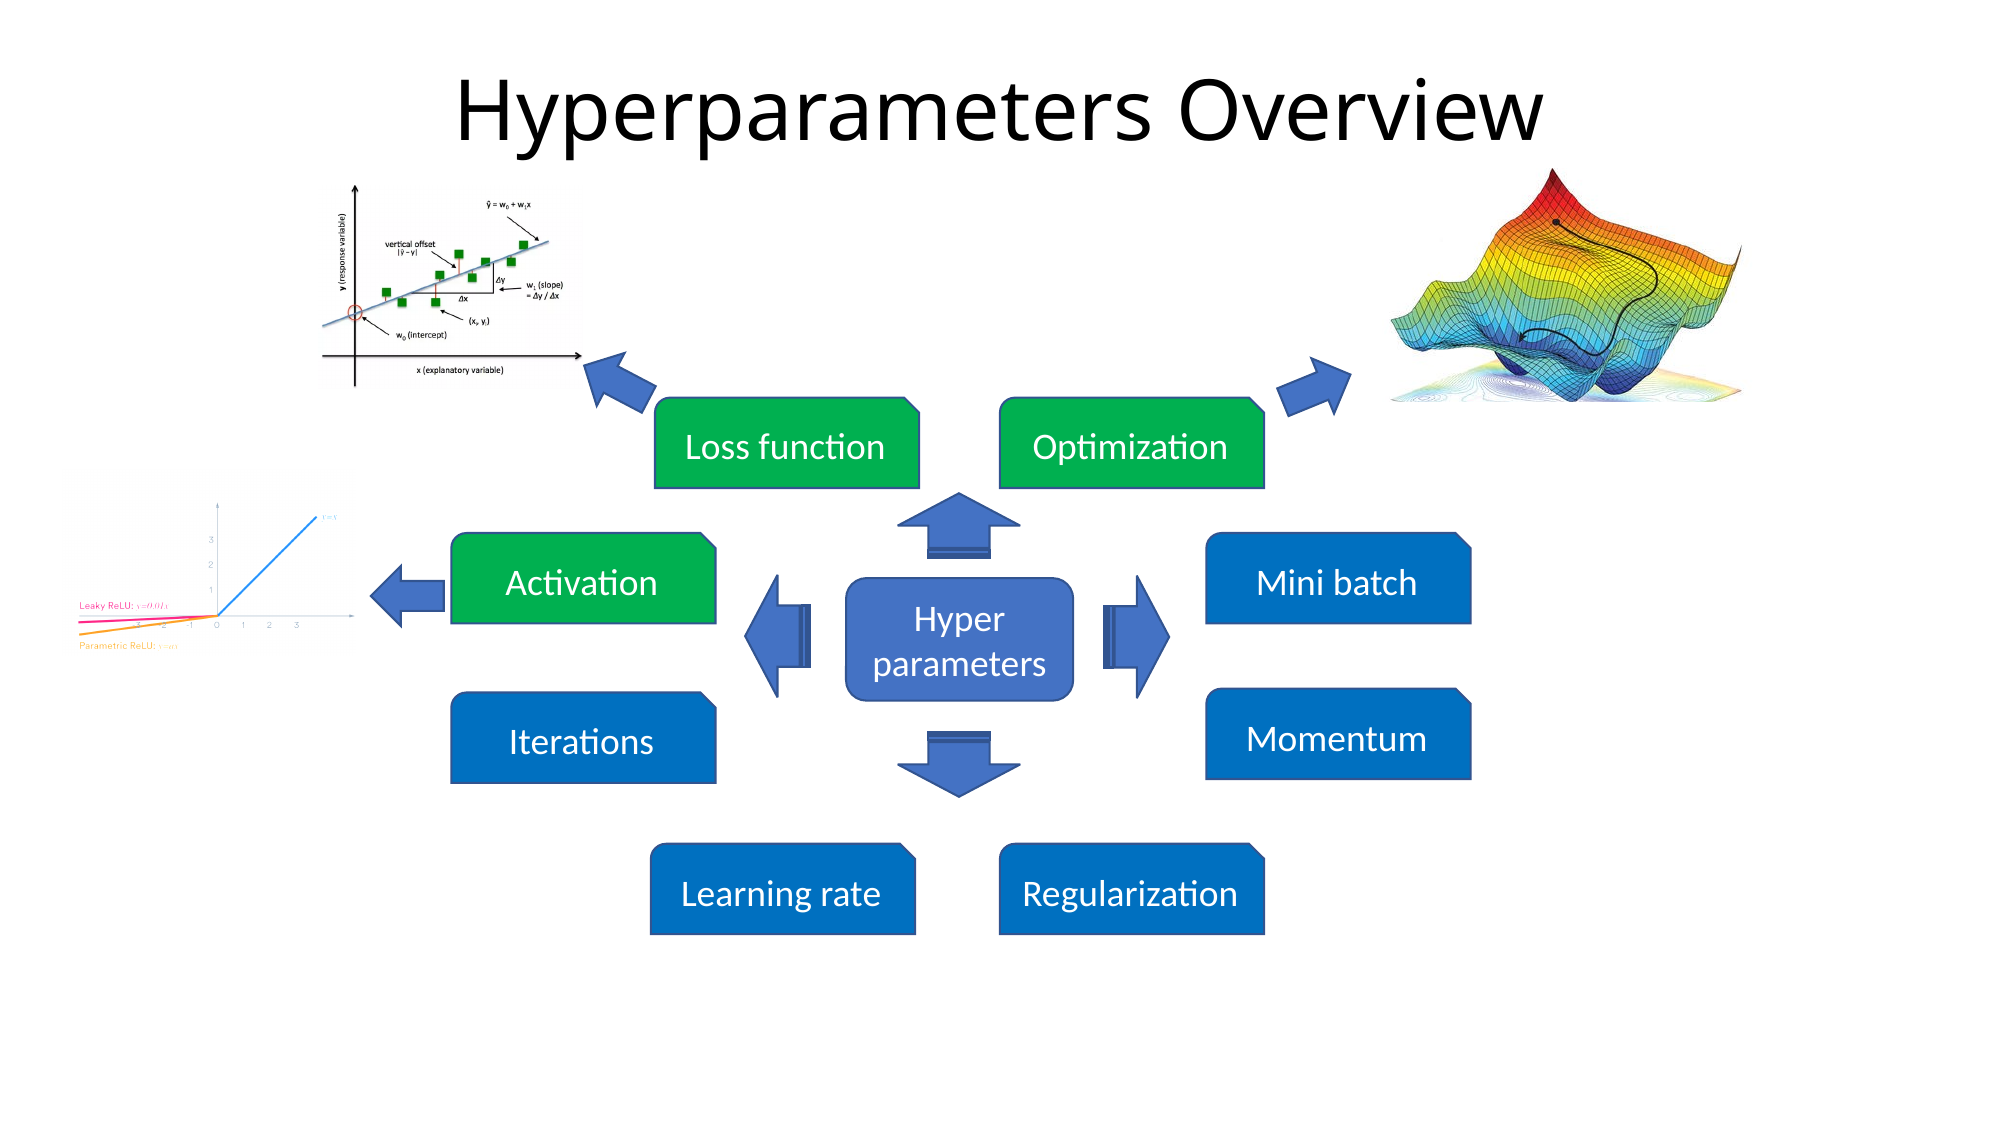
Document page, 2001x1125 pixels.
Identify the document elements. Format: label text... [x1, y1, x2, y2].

text_box Optimization [998, 396, 1266, 490]
text_box [897, 731, 1021, 798]
text_box Hyper parameters [844, 577, 1075, 702]
text_box [583, 351, 658, 415]
text_box Learning rate [649, 842, 917, 936]
text_box [897, 492, 1021, 559]
text_box [743, 574, 811, 698]
title Hyperparameters Overview [137, 59, 1863, 167]
picture [1358, 168, 1769, 402]
text_box Mini batch [1205, 531, 1472, 625]
text_box Momentum [1205, 687, 1472, 781]
text_box Activation [450, 531, 717, 625]
picture [62, 469, 356, 656]
text_box [1275, 356, 1352, 418]
picture [318, 185, 583, 389]
text_box Loss function [653, 396, 921, 490]
text_box Iterations [450, 691, 717, 784]
text_box [369, 563, 445, 629]
text_box [1103, 575, 1171, 699]
text_box Regularization [998, 842, 1266, 936]
